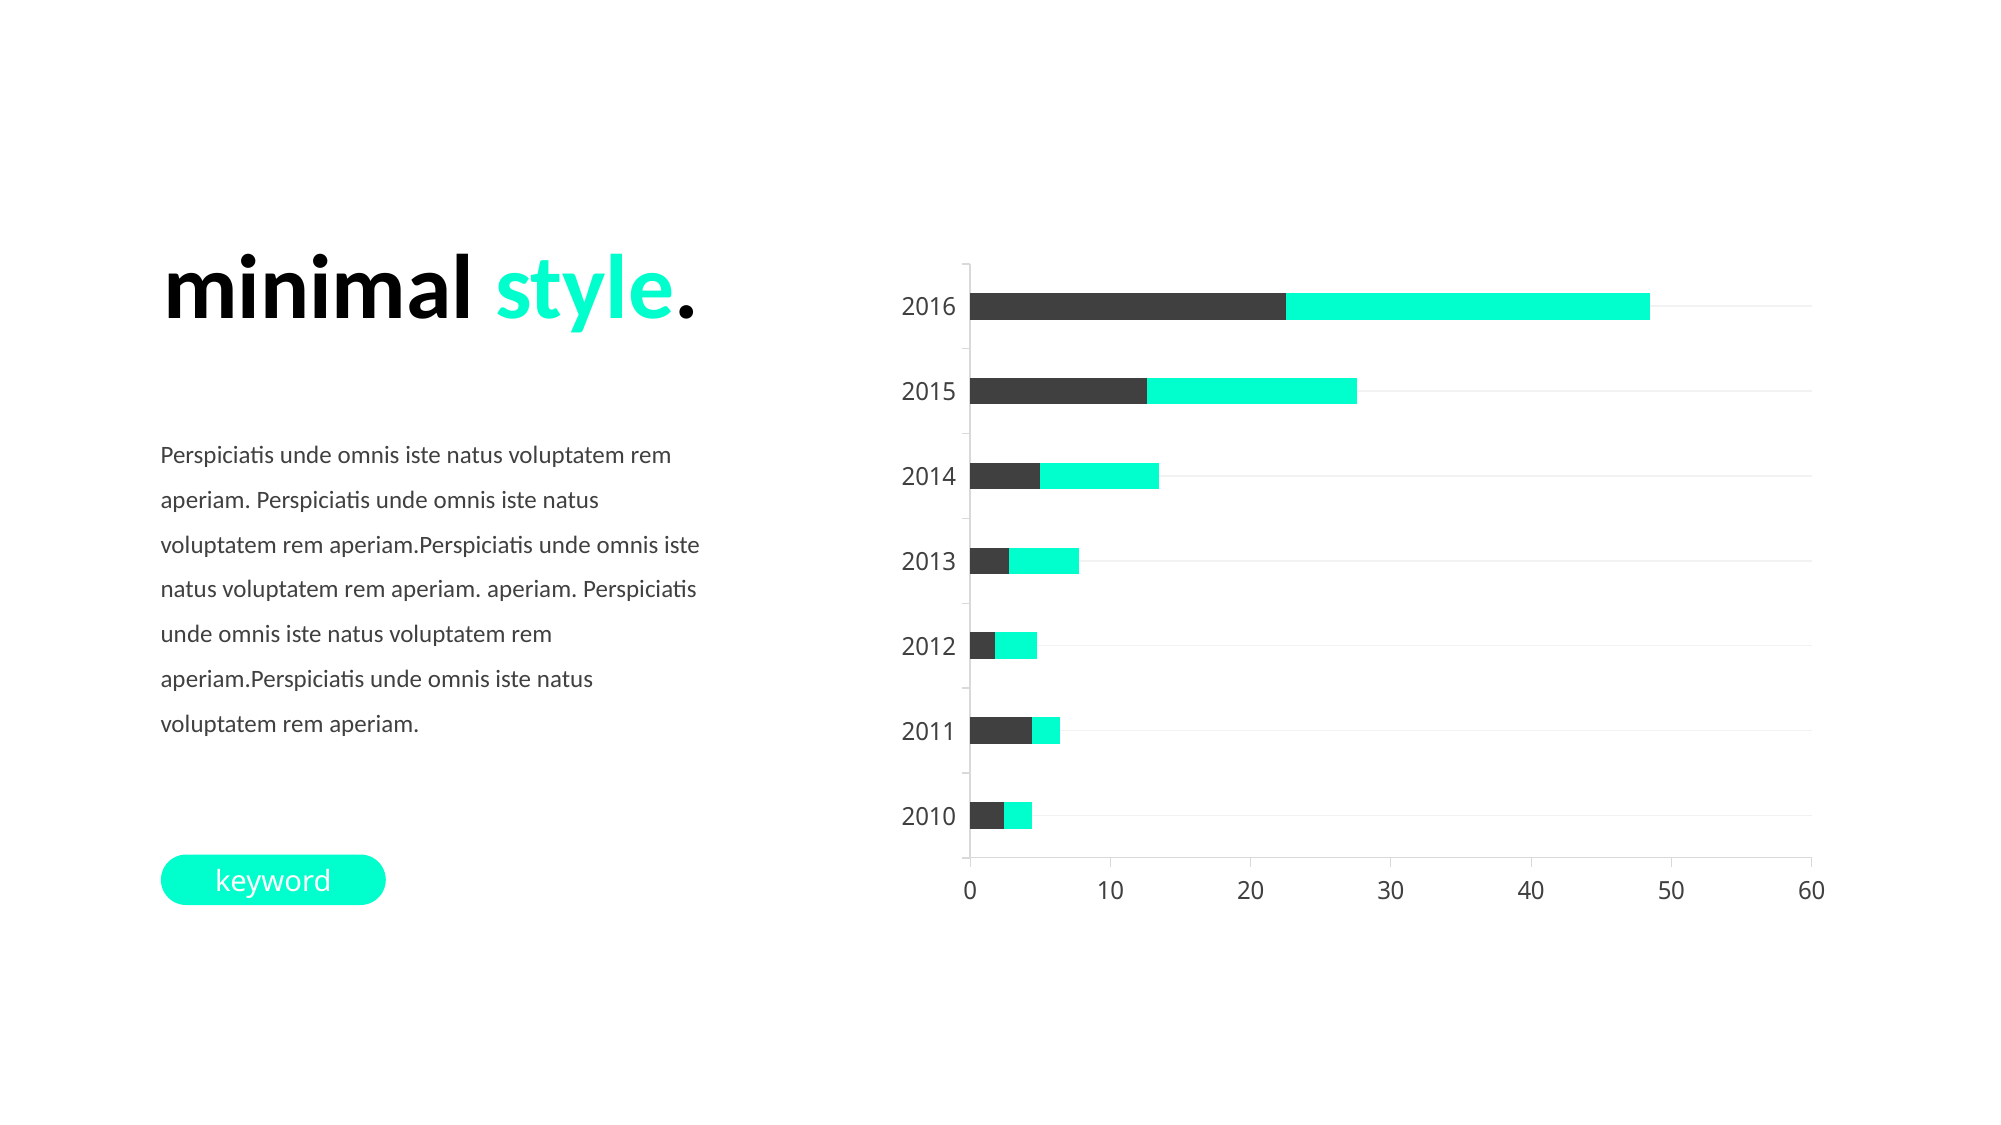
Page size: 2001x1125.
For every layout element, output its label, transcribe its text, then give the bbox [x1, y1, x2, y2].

text_box minimal style. [148, 219, 715, 345]
text_box keyword [200, 854, 347, 905]
text_box [159, 853, 387, 907]
text_box Perspiciatis unde omnis iste natus voluptatem rem aperiam. Perspiciatis unde omnis iste natus voluptatem rem aperiam.Perspiciatis unde omnis iste natus voluptatem rem aperiam. aperiam. Perspiciatis unde omnis iste natus voluptatem rem aperiam.Perspiciatis unde omnis iste natus voluptatem rem aperiam. [145, 416, 717, 745]
chart [901, 232, 1828, 929]
